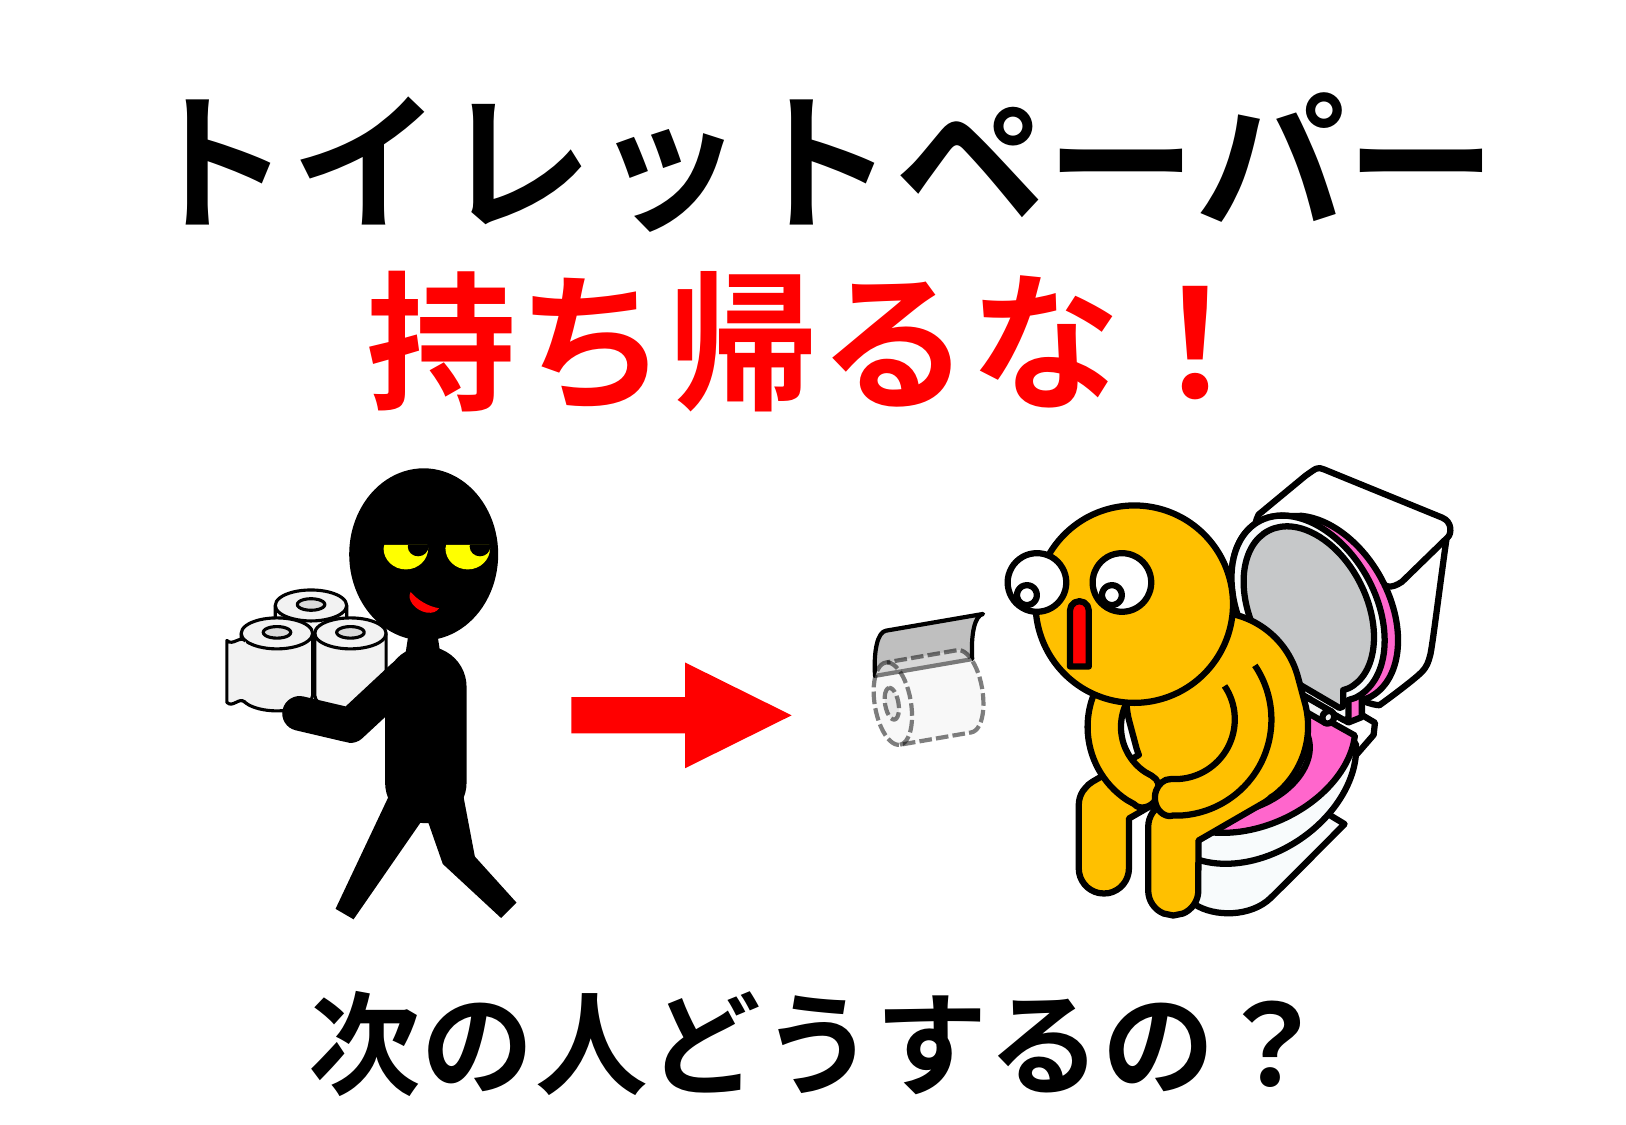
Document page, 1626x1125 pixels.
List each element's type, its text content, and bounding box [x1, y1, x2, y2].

text_box トイレットペーパー 持ち帰るな！ [52, 61, 1587, 436]
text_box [226, 468, 544, 925]
text_box [569, 660, 794, 771]
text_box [871, 483, 1448, 895]
text_box 次の人どうするの？ [52, 967, 1587, 1117]
